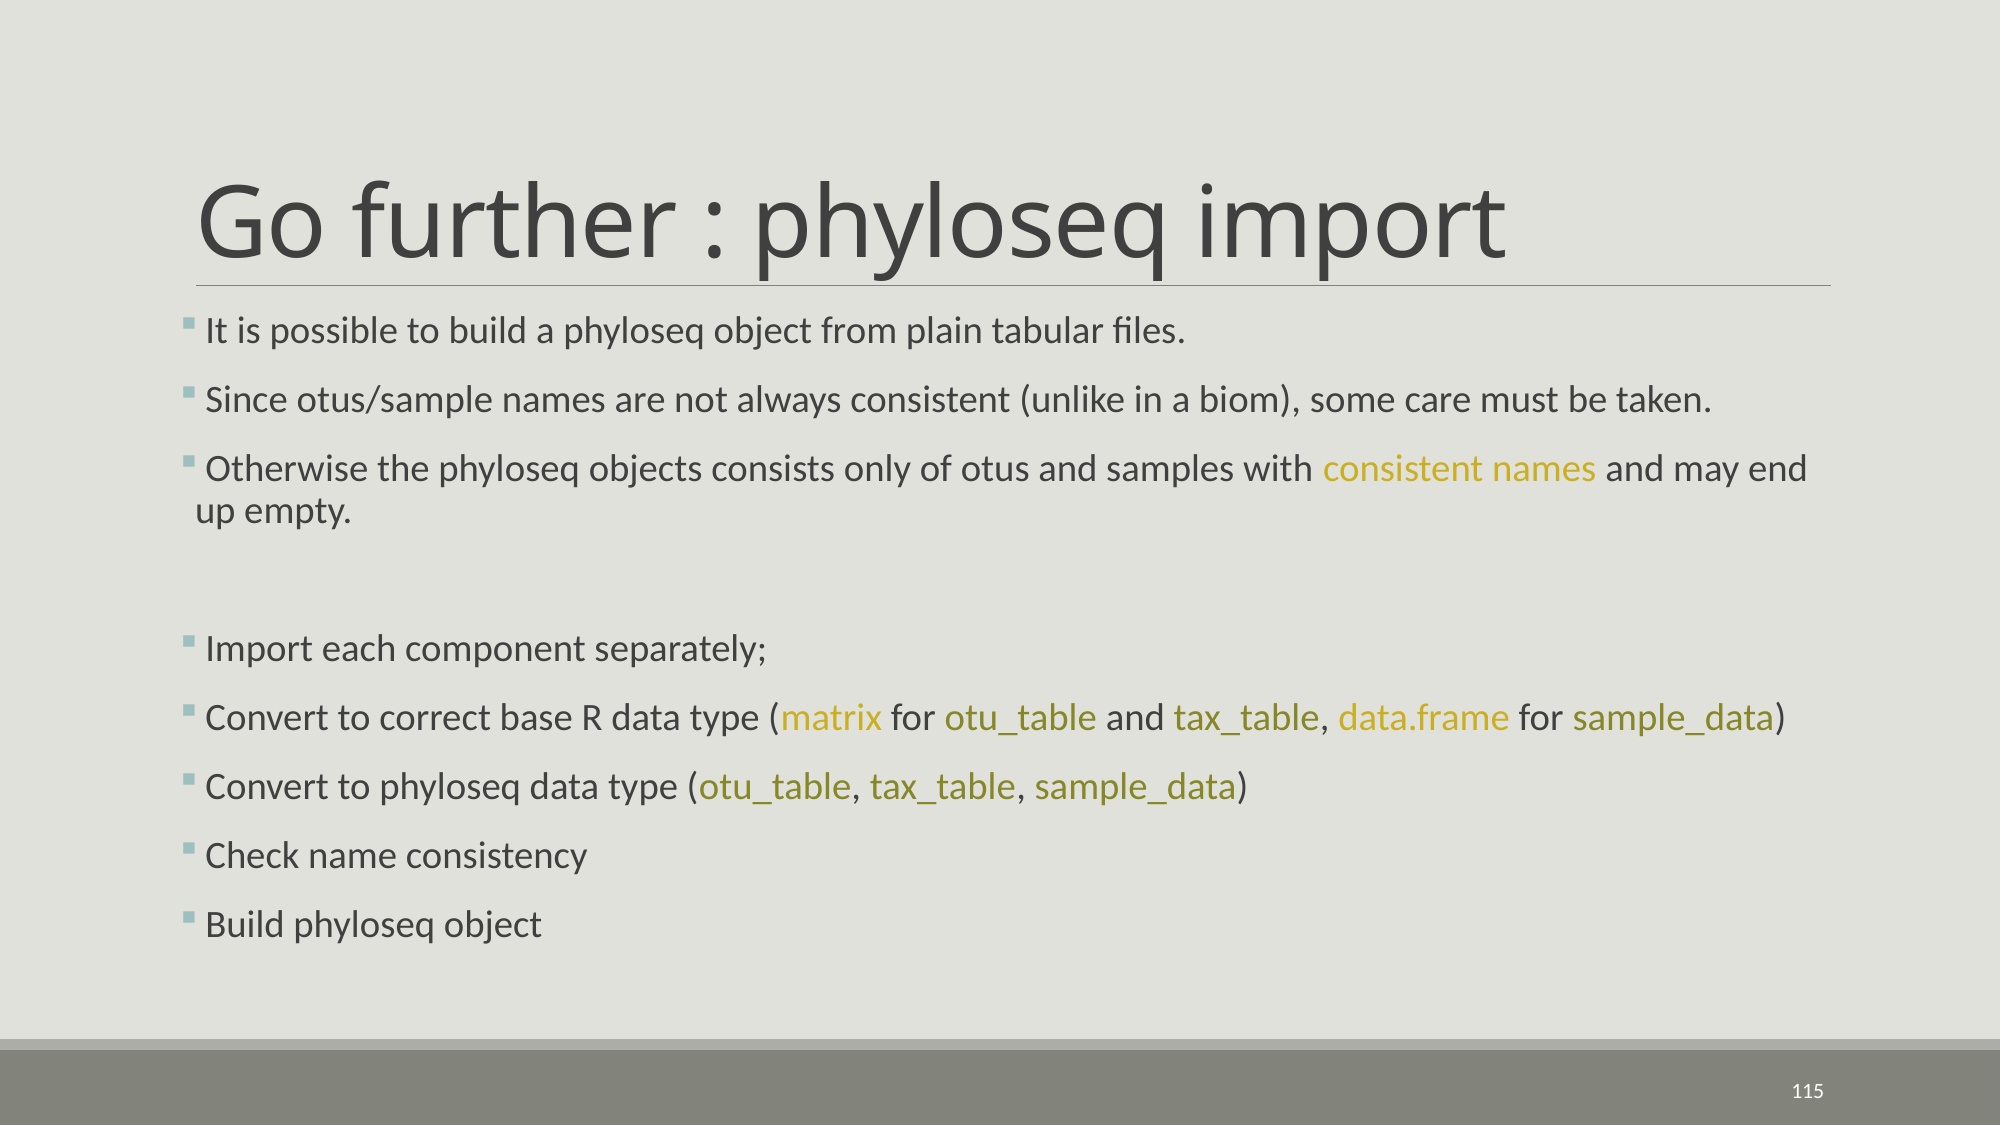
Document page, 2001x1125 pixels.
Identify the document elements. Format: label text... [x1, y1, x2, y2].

list It is possible to build a phyloseq object from plain tabular files. Since otus/sample names are not always consistent (unlike in a biom), some care must be taken. Otherwise the phyloseq objects consists only of otus and samples with consistent names and may end up empty. Import each component separately; Convert to correct base R data type (matrix for otu_table and tax_table, data.frame for sample_data) Convert to phyloseq data type (otu_table, tax_table, sample_data) Check name consistency Build phyloseq object [180, 302, 1830, 963]
slide_number 115 [1624, 1059, 1840, 1120]
title Go further : phyloseq import [180, 47, 1830, 285]
